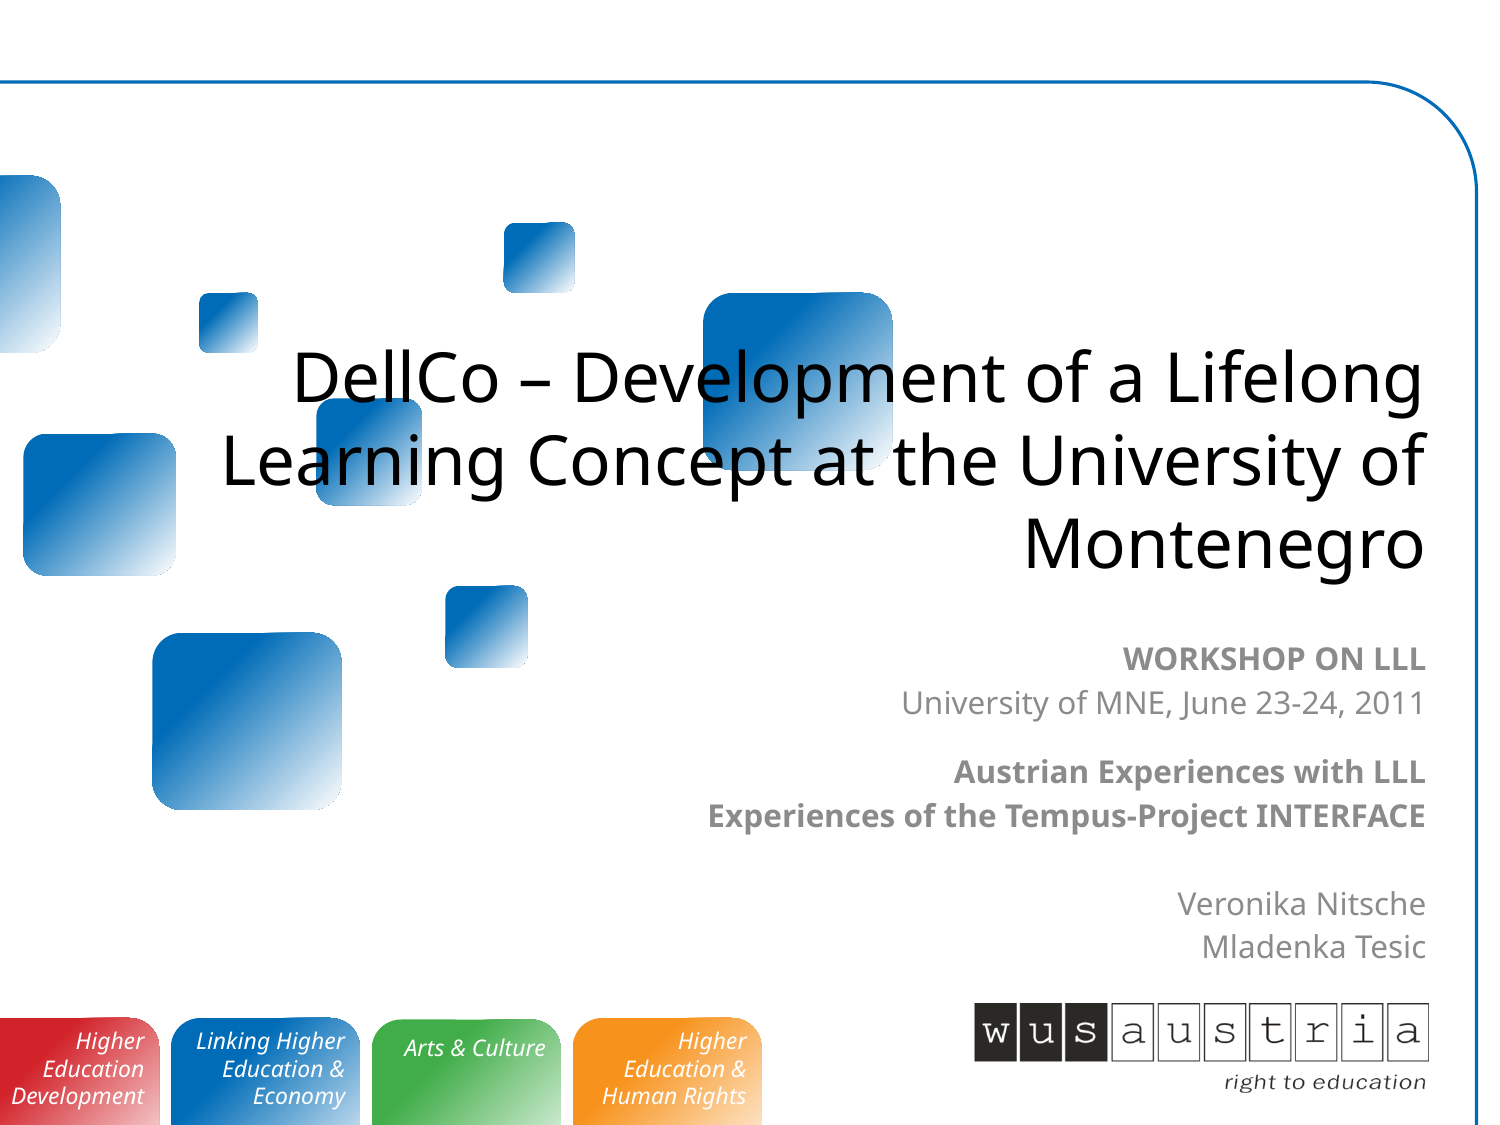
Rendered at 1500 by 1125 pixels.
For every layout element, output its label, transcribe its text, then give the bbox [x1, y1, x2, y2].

subtitle WORKSHOP ON LLL University of MNE, June 23-24, 2011 Austrian Experiences with LLL Experiences of the Tempus-Project INTERFACE Veronika Nitsche Mladenka Tesic [462, 587, 1442, 976]
title DellCo – Development of a Lifelong Learning Concept at the University of Montenegro [164, 323, 1443, 593]
picture [974, 1003, 1429, 1093]
